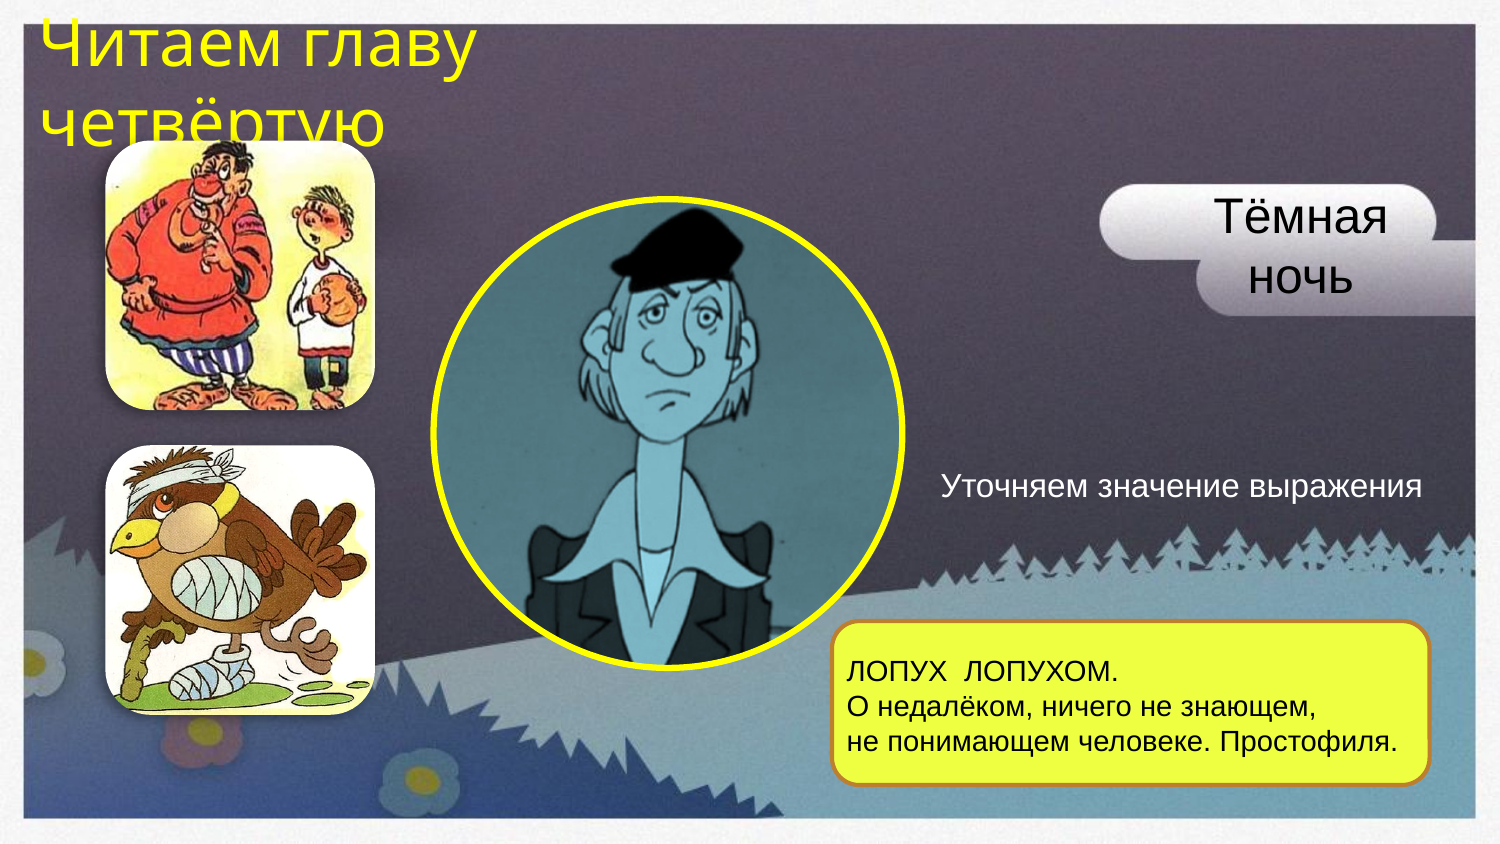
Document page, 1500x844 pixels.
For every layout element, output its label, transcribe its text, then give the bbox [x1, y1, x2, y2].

title Читаем главу четвёртую [23, 0, 774, 160]
text_box Тёмная ночь [1183, 175, 1418, 311]
text_box Уточняем значение выражения [925, 456, 1465, 512]
text_box [829, 618, 1432, 788]
text_box ЛОПУХ ЛОПУХОМ. О недалёком, ничего не знающем, не понимающем человеке. Простофиля. [831, 644, 1418, 765]
picture [0, 0, 1500, 844]
